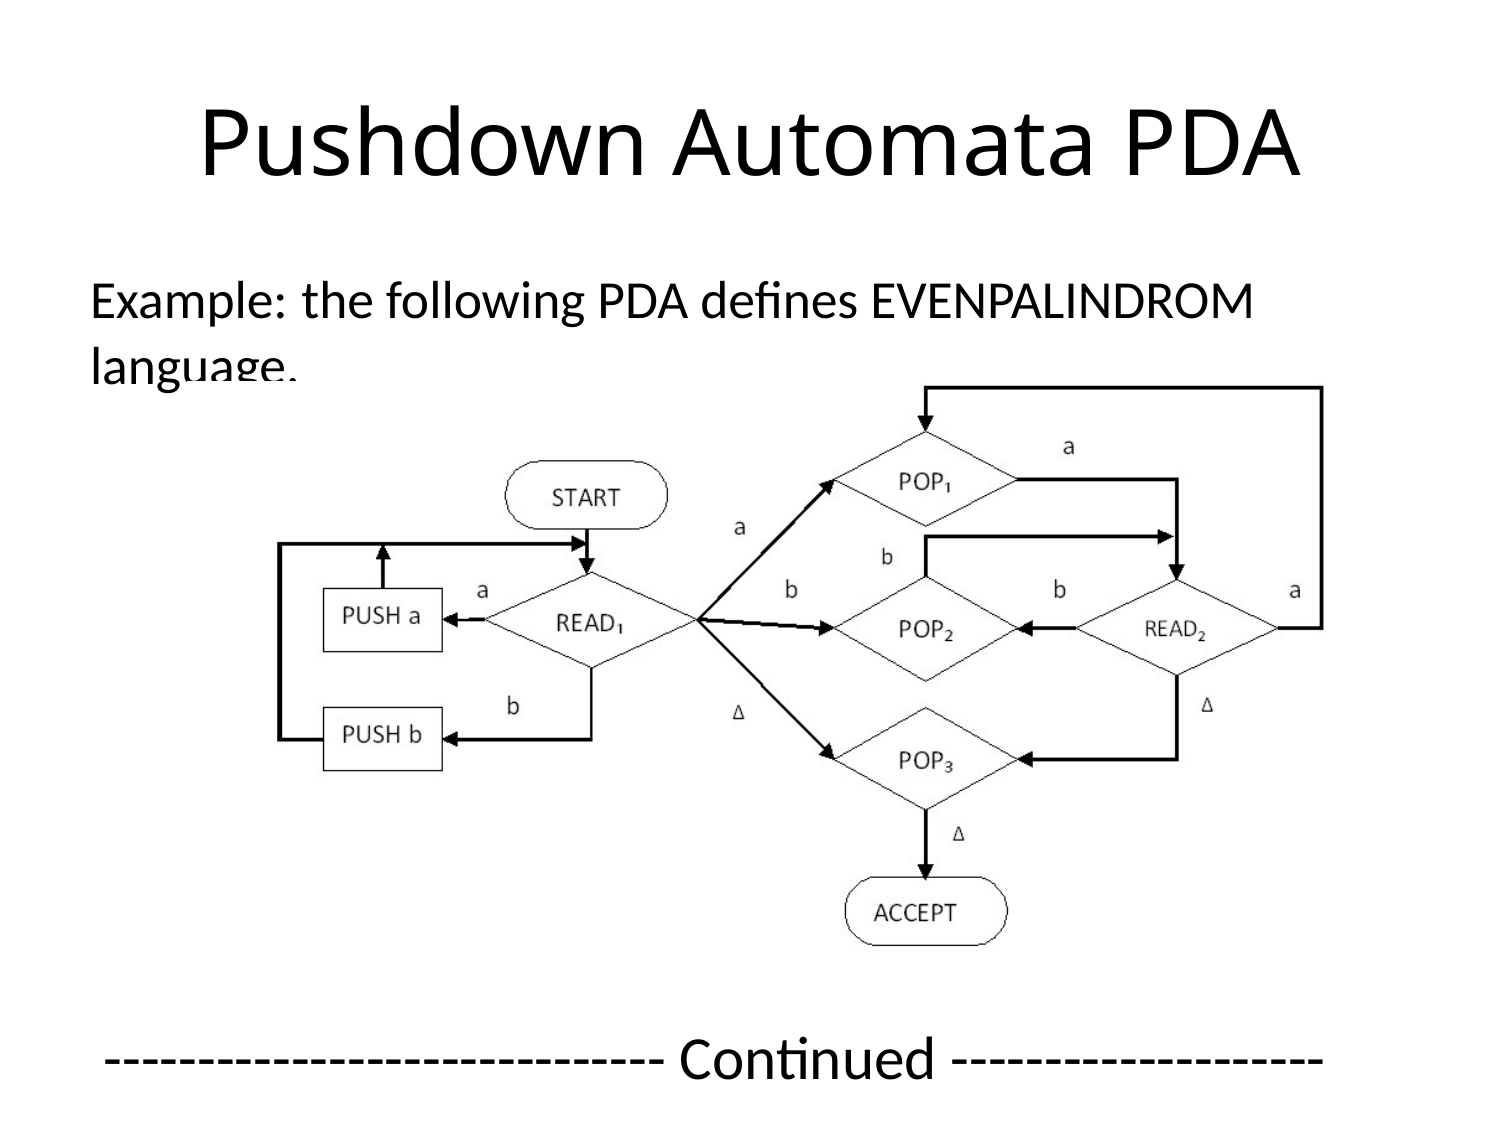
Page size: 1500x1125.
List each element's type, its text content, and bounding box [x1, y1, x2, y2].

title Pushdown Automata PDA [75, 45, 1425, 233]
list Example: the following PDA defines EVENPALINDROM language. ------------------------------ Continued -------------------- [75, 249, 1425, 1113]
picture [187, 381, 1326, 987]
